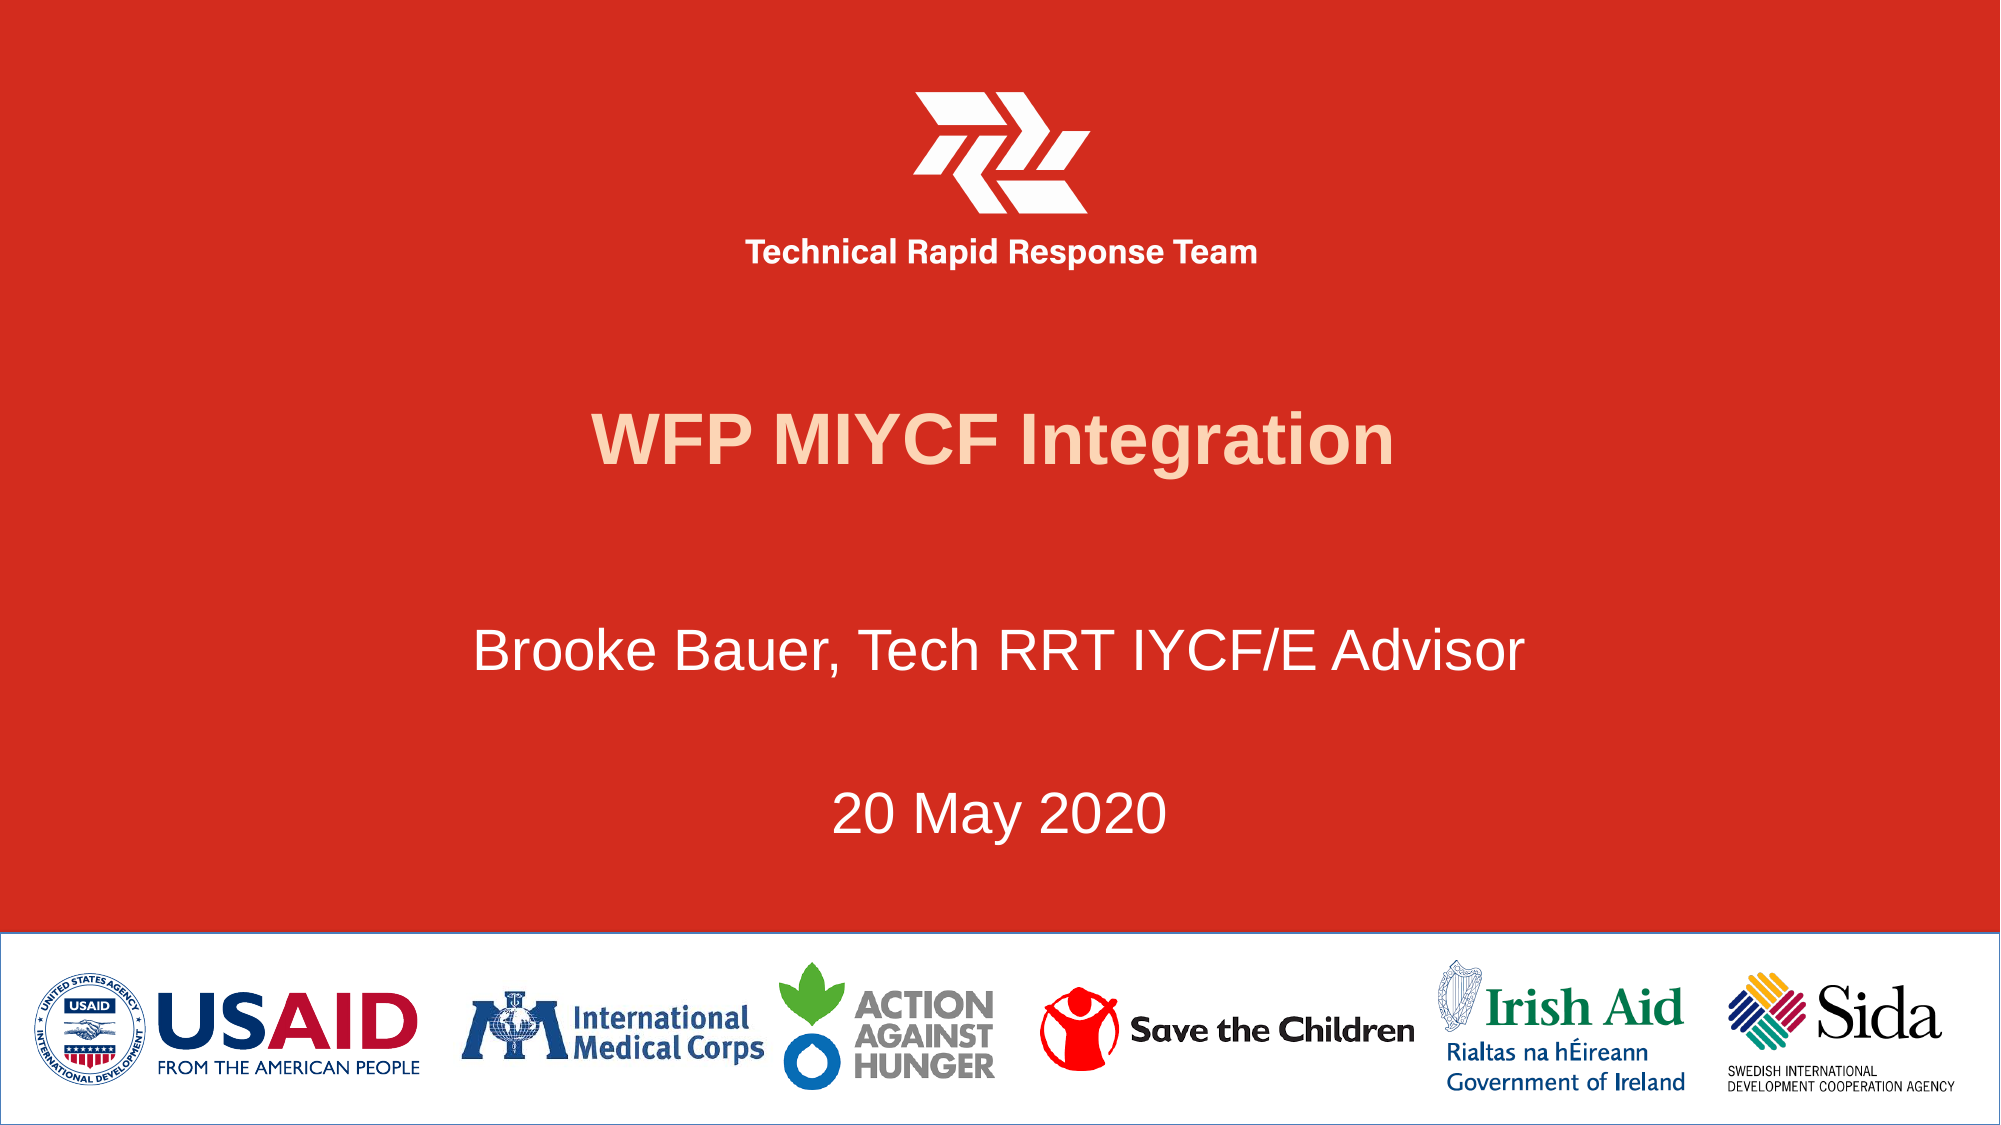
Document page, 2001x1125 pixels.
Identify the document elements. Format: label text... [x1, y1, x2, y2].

title WFP MIYCF Integration [25, 301, 1963, 570]
picture [717, 76, 1281, 288]
text_box [0, 932, 2000, 1125]
text_box [0, 0, 2000, 931]
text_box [0, 936, 1970, 1125]
subtitle Brooke Bauer, Tech RRT IYCF/E Advisor 20 May 2020 [353, 604, 1647, 737]
